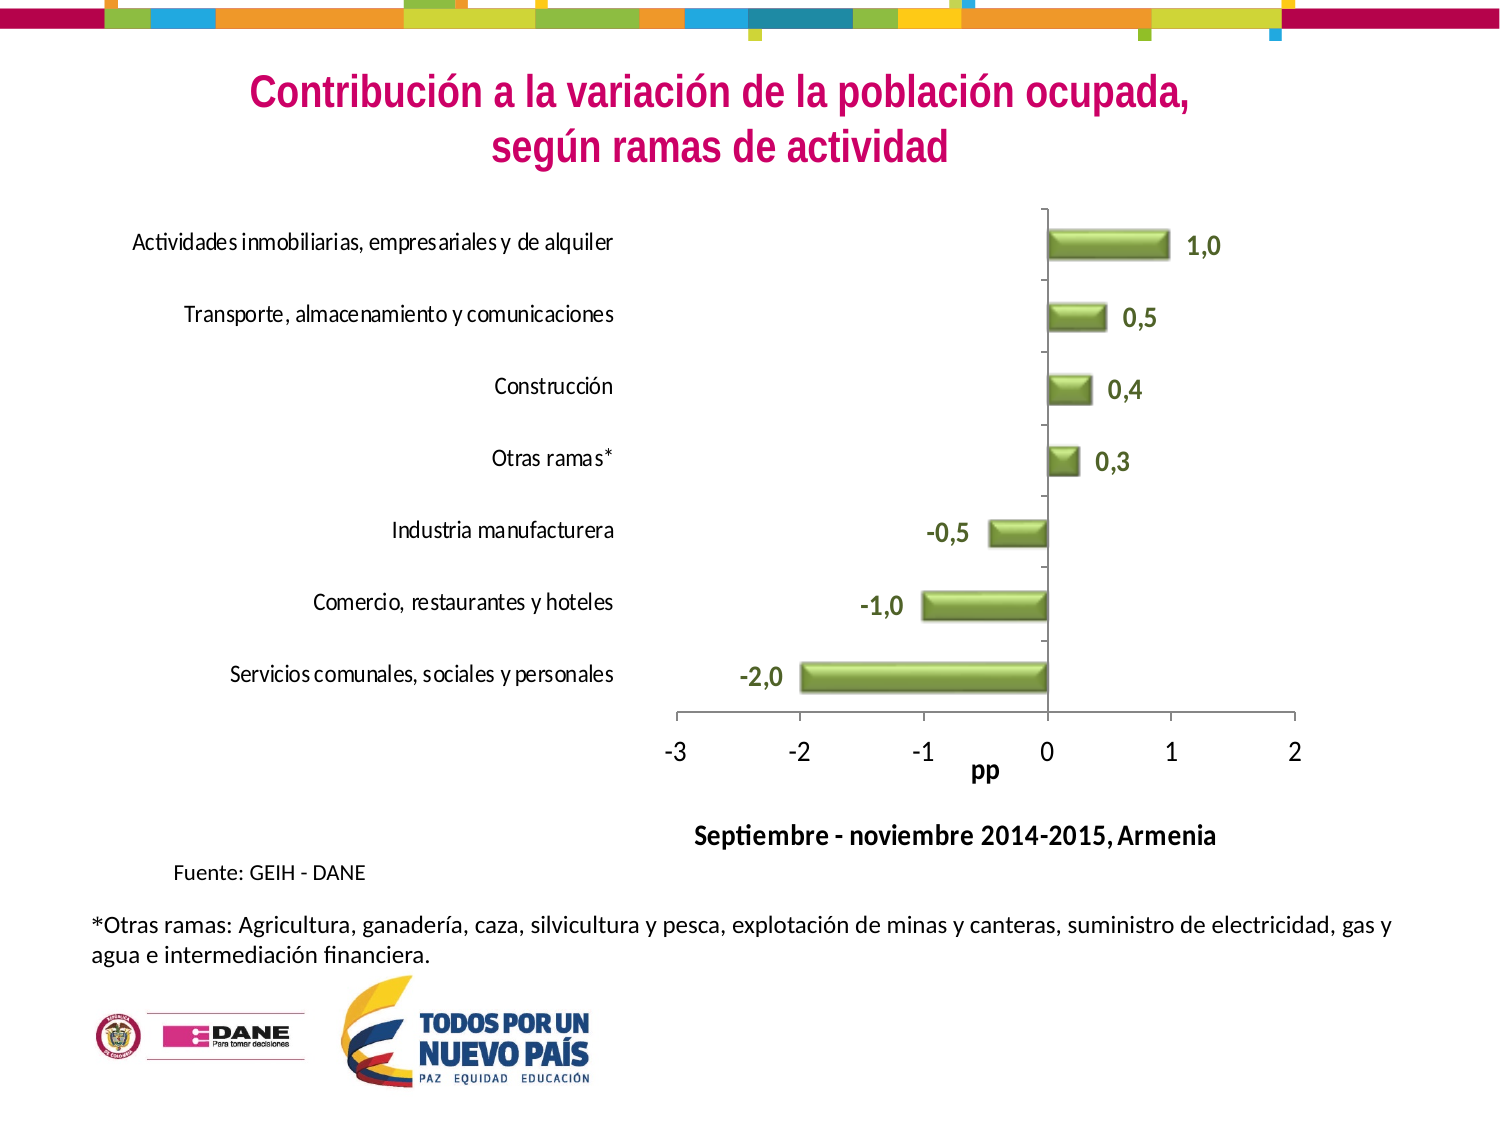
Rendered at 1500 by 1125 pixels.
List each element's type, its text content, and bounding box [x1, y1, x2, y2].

picture [52, 955, 632, 1118]
text_box *Otras ramas: Agricultura, ganadería, caza, silvicultura y pesca, explotación de minas y canteras, suministro de electricidad, gas y agua e intermediación financiera. [76, 900, 1418, 976]
text_box Contribución a la variación de la población ocupada, según ramas de actividad [229, 54, 1211, 180]
text_box Fuente: GEIH - DANE [158, 866, 381, 893]
picture [0, 0, 1500, 41]
picture [113, 207, 1318, 858]
